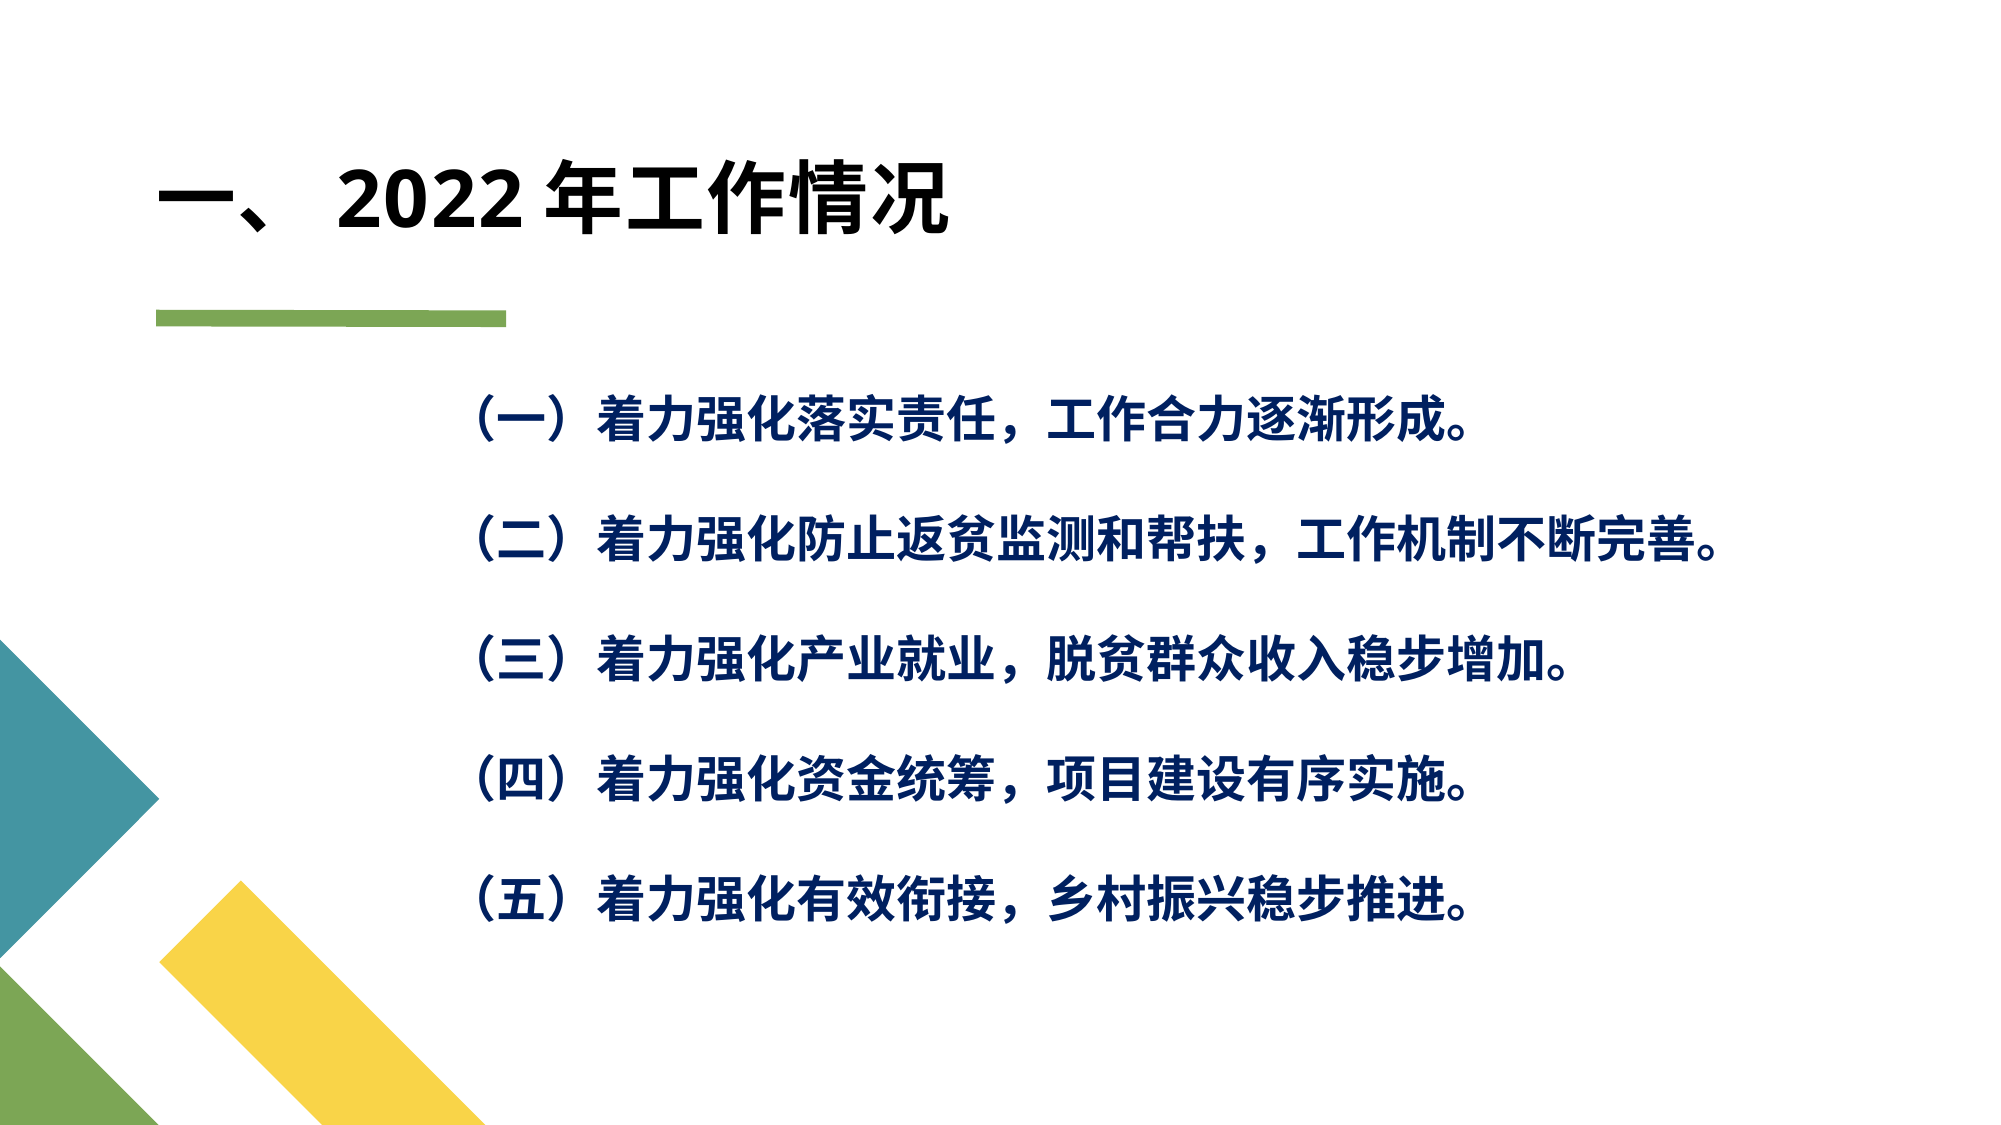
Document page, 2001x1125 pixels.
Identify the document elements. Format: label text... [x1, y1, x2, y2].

text_box （一）着力强化落实责任，工作合力逐渐形成。 （二）着力强化防止返贫监测和帮扶，工作机制不断完善。 （三）着力强化产业就业，脱贫群众收入稳步增加。 （四）着力强化资金统筹，项目建设有序实施。 （五）着力强化有效衔接，乡村振兴稳步推进。 [431, 380, 1744, 1116]
title 一、2022年工作情况 [156, 76, 969, 245]
